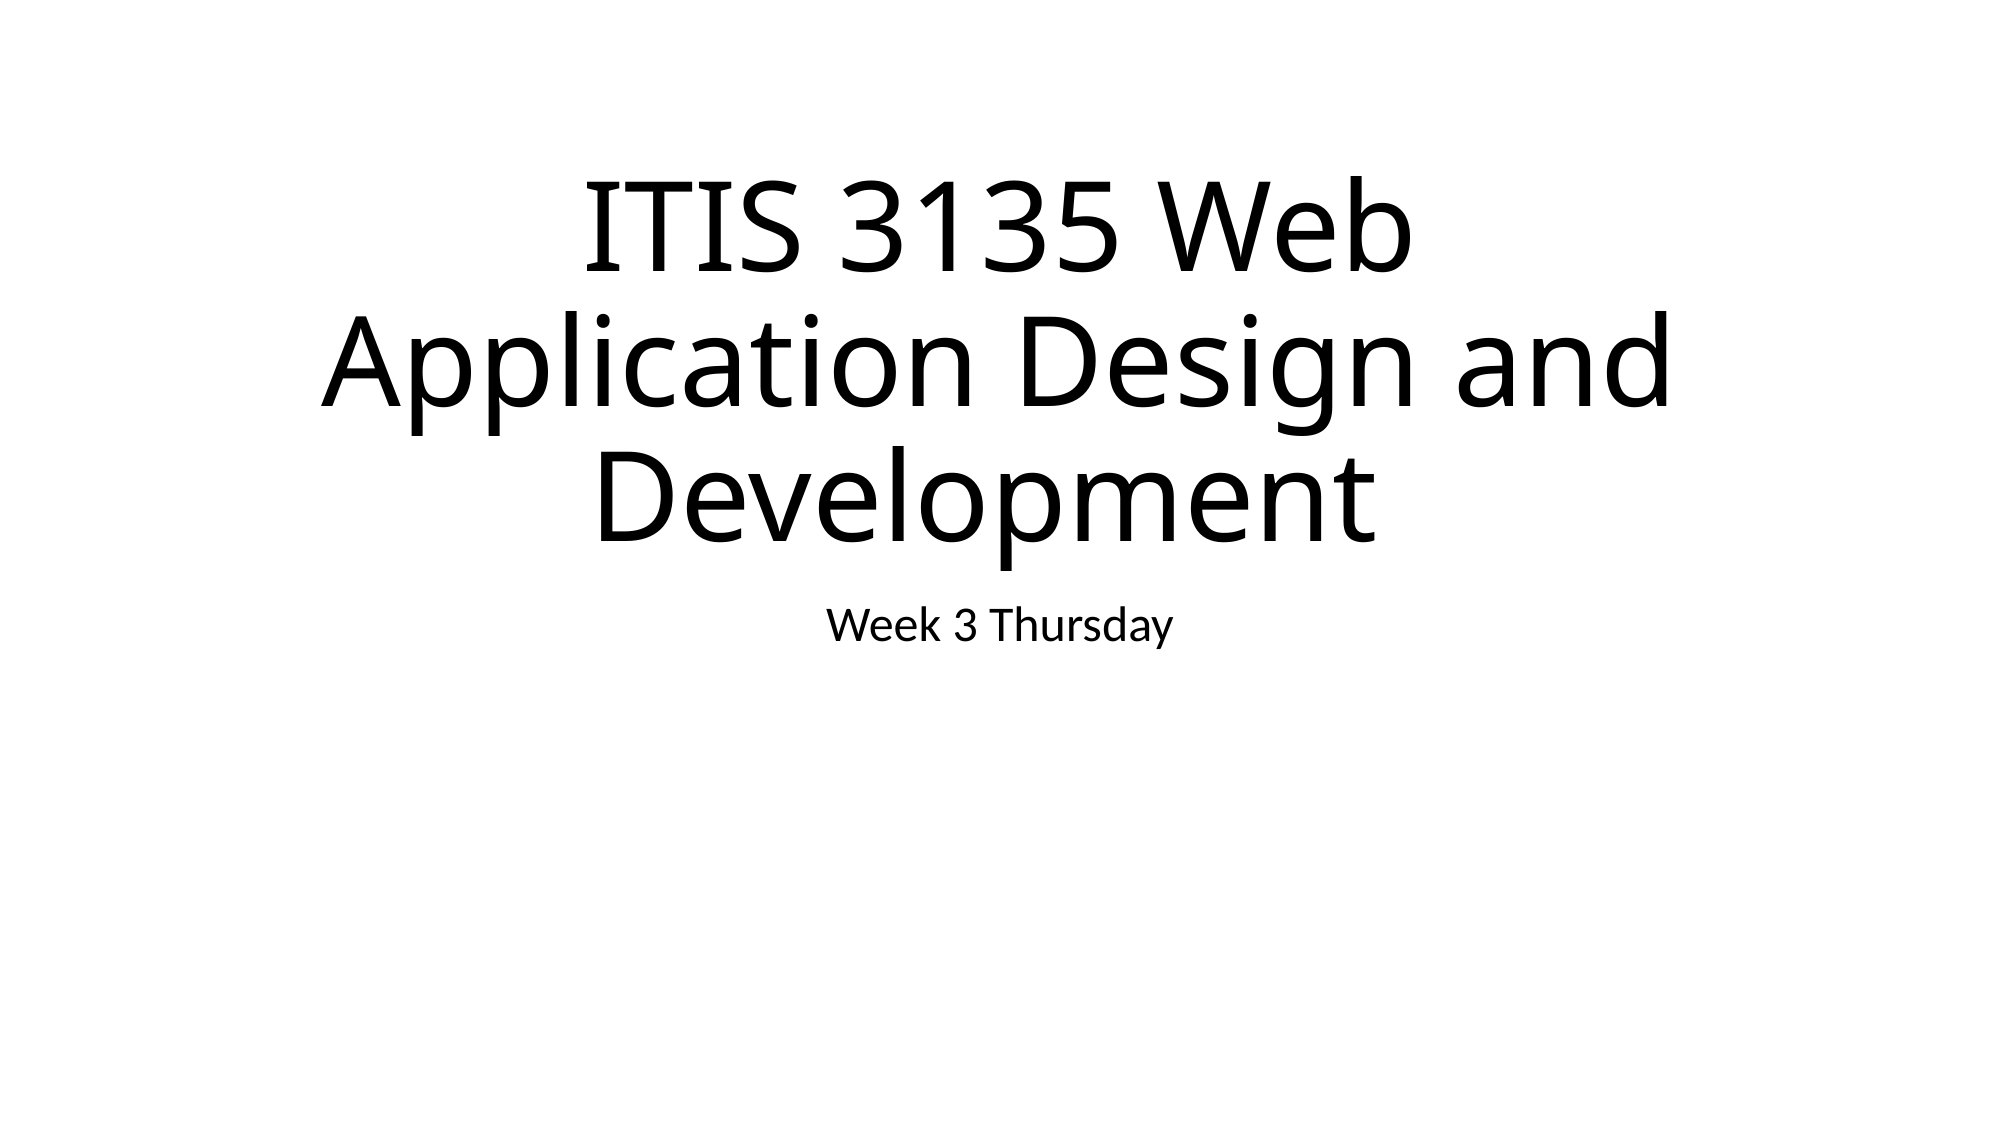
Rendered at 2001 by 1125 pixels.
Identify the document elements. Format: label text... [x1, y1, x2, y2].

title ITIS 3135 Web Application Design and Development [249, 184, 1750, 576]
subtitle Week 3 Thursday [249, 590, 1750, 863]
